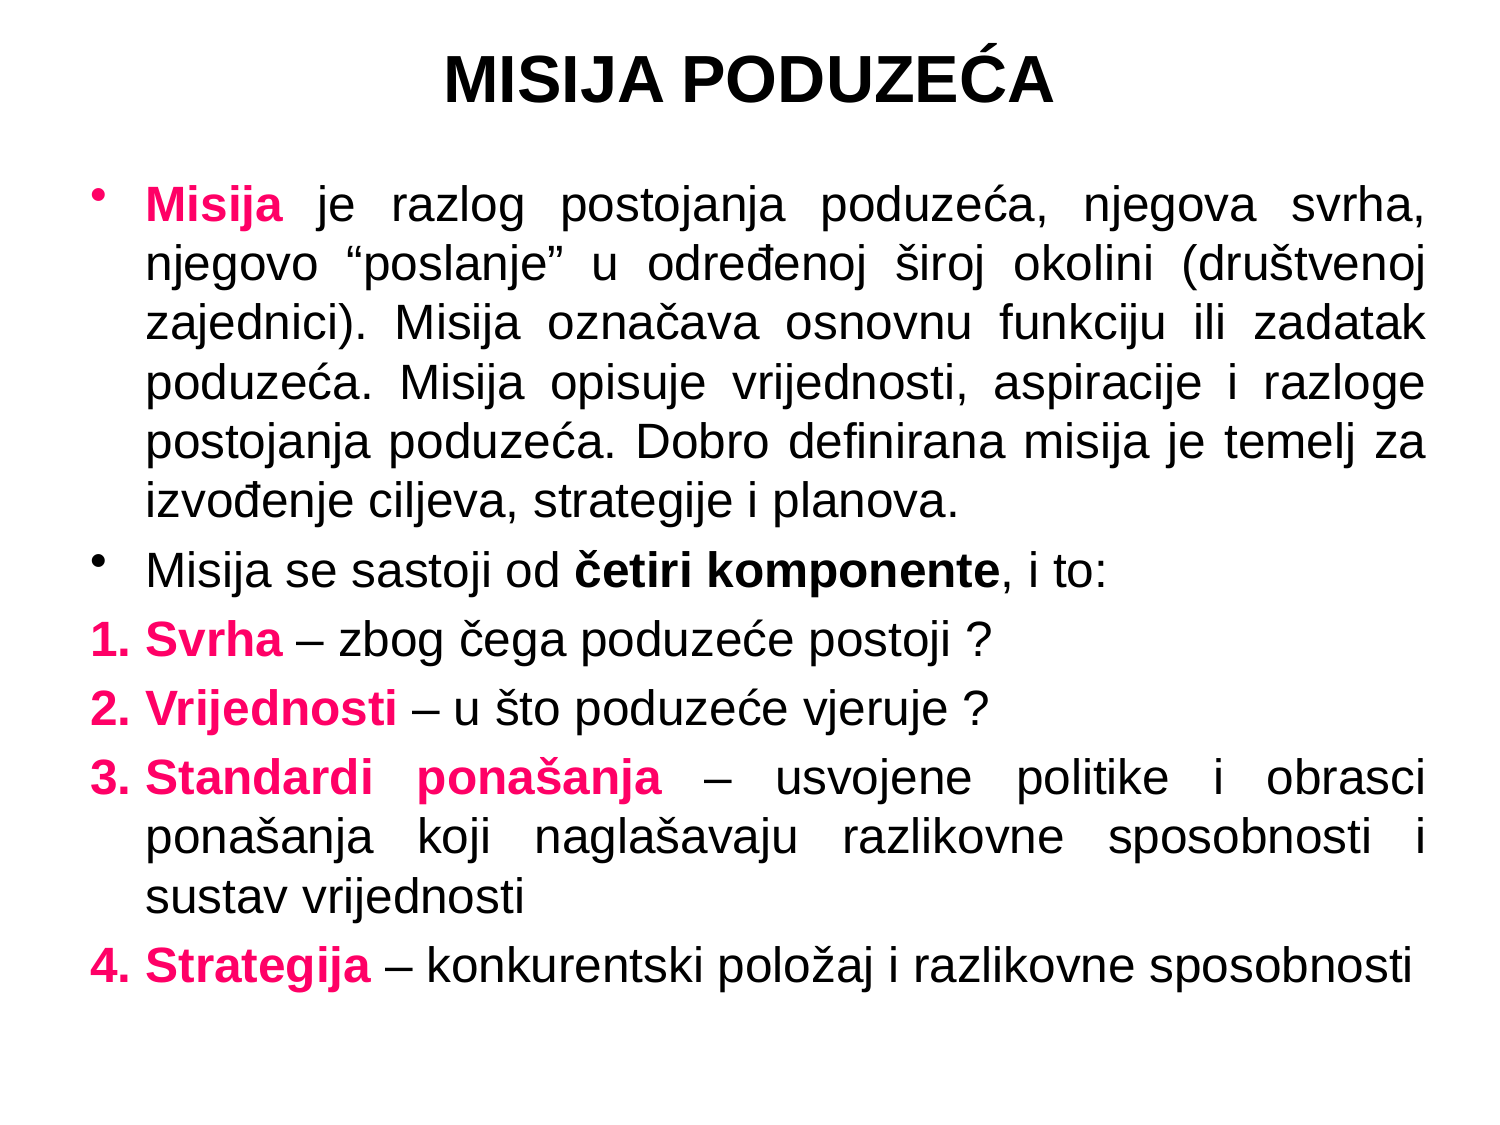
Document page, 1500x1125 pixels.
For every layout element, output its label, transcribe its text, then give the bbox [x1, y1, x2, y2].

list Misija je razlog postojanja poduzeća, njegova svrha, njegovo “poslanje” u određenoj široj okolini (društvenoj zajednici). Misija označava osnovnu funkciju ili zadatak poduzeća. Misija opisuje vrijednosti, aspiracije i razloge postojanja poduzeća. Dobro definirana misija je temelj za izvođenje ciljeva, strategije i planova. Misija se sastoji od četiri komponente, i to: Svrha – zbog čega poduzeće postoji ? Vrijednosti – u što poduzeće vjeruje ? Standardi ponašanja – usvojene politike i obrasci ponašanja koji naglašavaju razlikovne sposobnosti i sustav vrijednosti Strategija – konkurentski položaj i razlikovne sposobnosti [74, 163, 1442, 1067]
title MISIJA PODUZEĆA [74, 23, 1426, 130]
